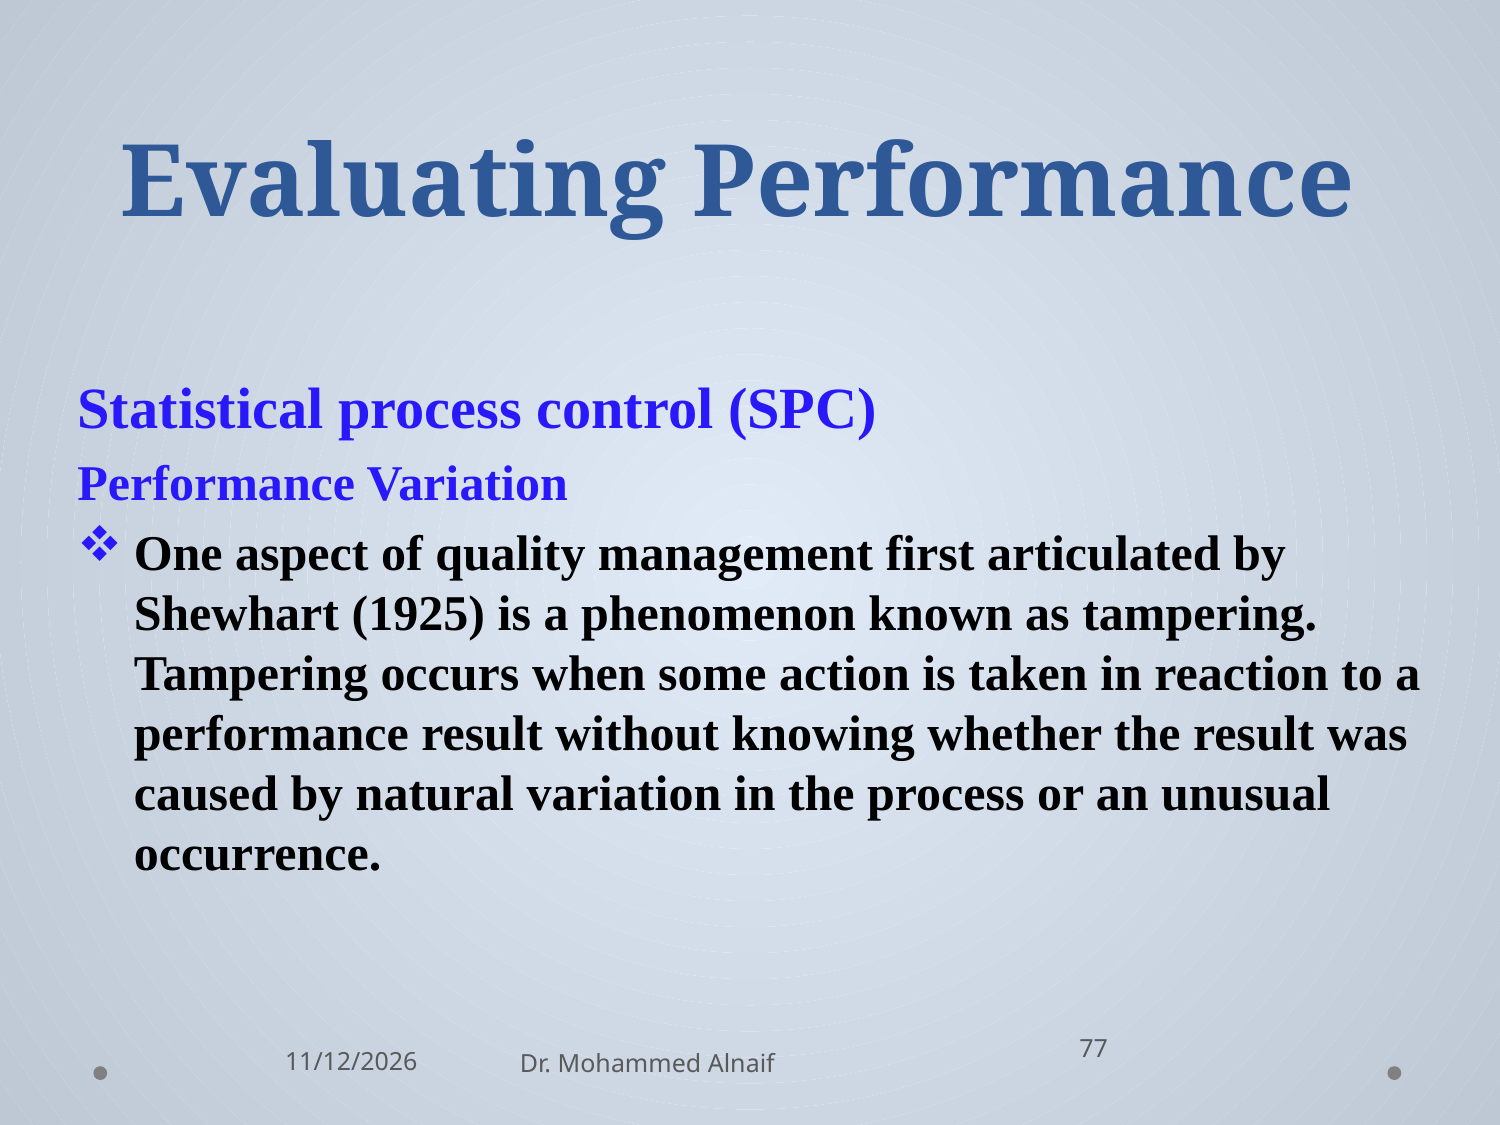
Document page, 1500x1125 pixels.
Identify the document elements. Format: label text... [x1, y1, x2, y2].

footer Dr. Mohammed Alnaif [512, 1025, 988, 1100]
subtitle Statistical process control (SPC) Performance Variation One aspect of quality management first articulated by Shewhart (1925) is a phenomenon known as tampering. Tampering occurs when some action is taken in reaction to a performance result without knowing whether the result was caused by natural variation in the process or an unusual occurrence. [62, 362, 1463, 1013]
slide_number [75, 1025, 425, 1100]
title Evaluating Performance [100, 78, 1376, 244]
slide_number 77 [1074, 1012, 1425, 1088]
